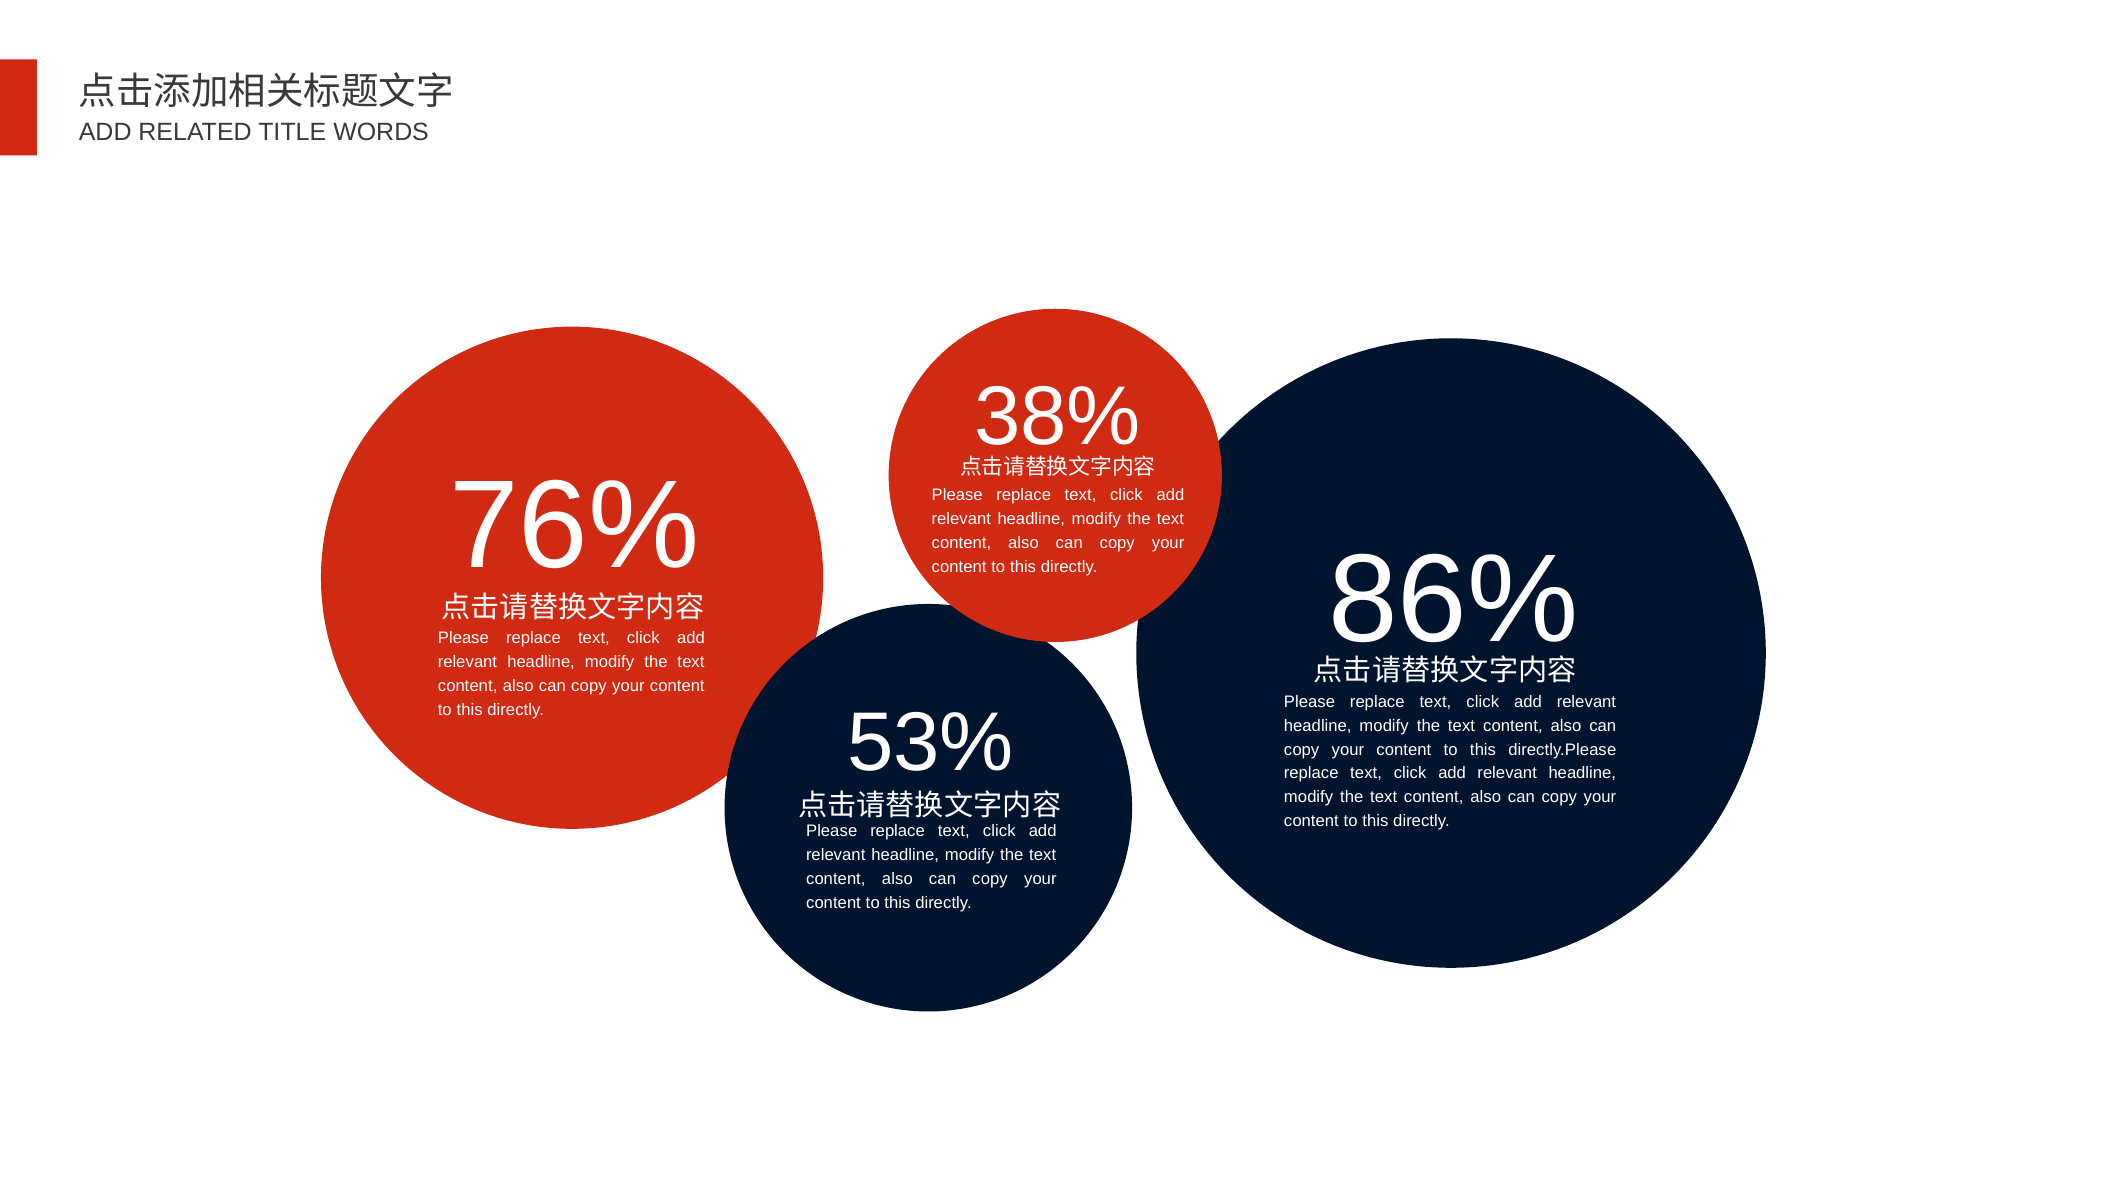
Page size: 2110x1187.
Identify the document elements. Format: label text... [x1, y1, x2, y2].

text_box ADD RELATED TITLE WORDS [62, 107, 446, 154]
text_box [320, 326, 824, 829]
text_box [888, 308, 1222, 642]
text_box 点击添加相关标题文字 [62, 59, 470, 121]
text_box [1136, 338, 1766, 968]
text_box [724, 603, 1133, 1012]
